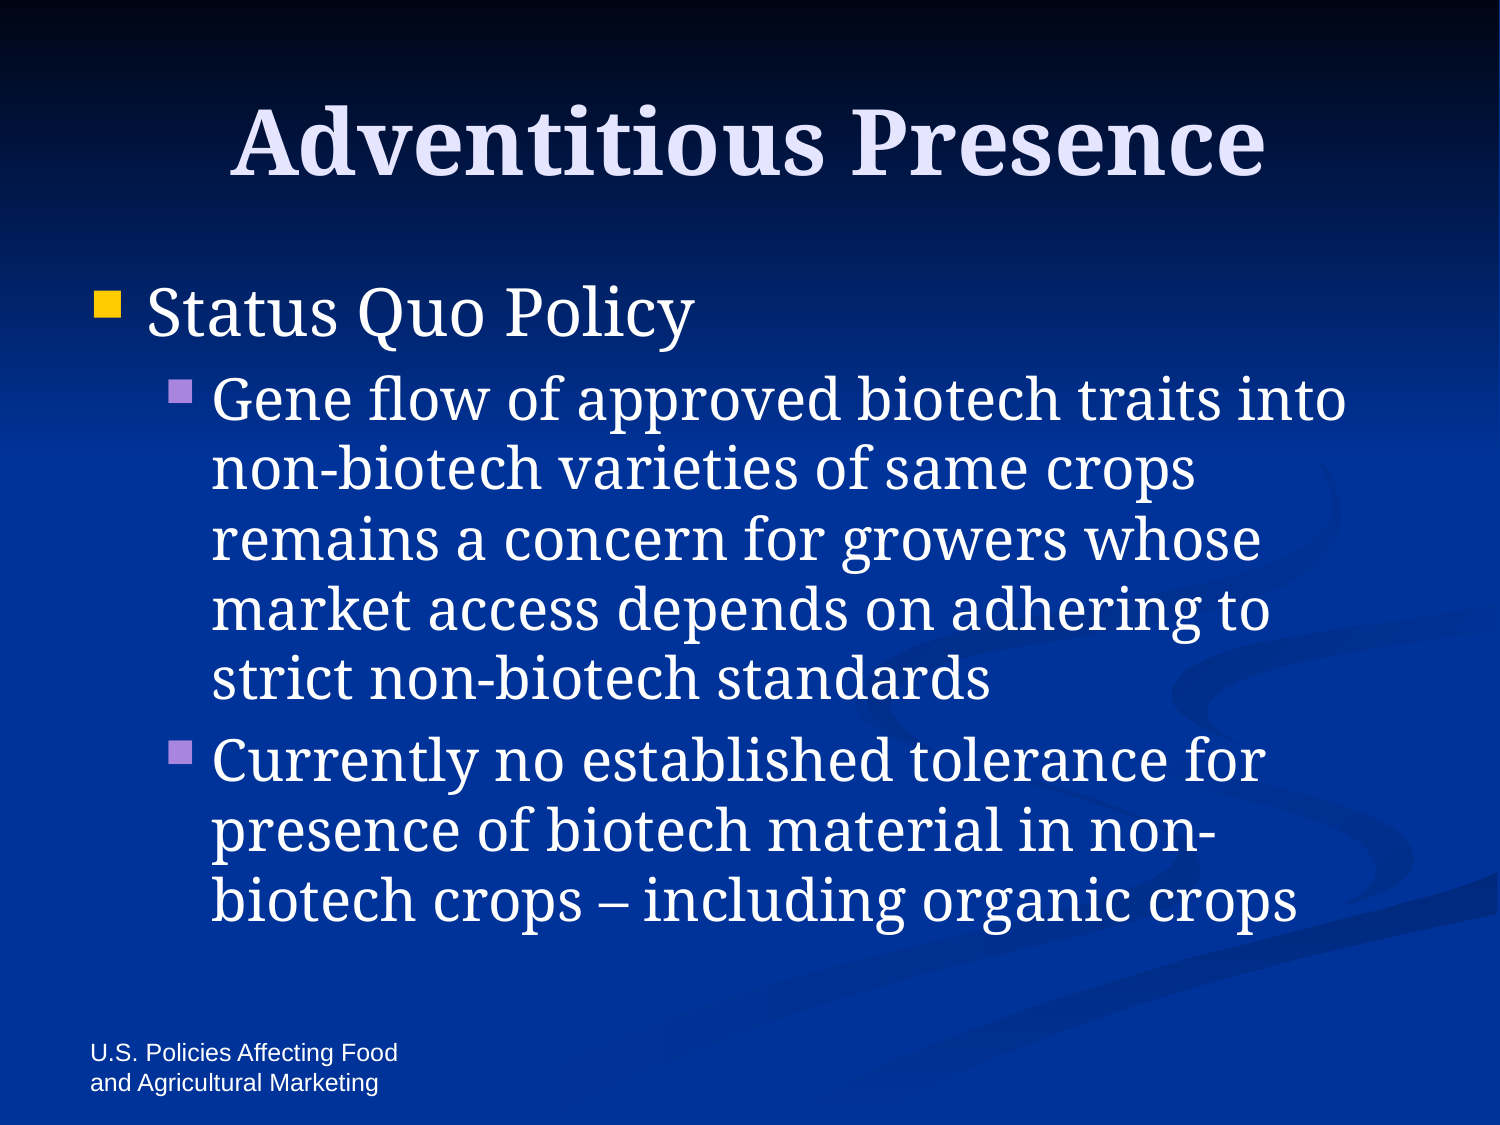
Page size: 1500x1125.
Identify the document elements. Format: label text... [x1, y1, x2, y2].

title Adventitious Presence [74, 44, 1426, 233]
list Status Quo Policy Gene flow of approved biotech traits into non-biotech varieties of same crops remains a concern for growers whose market access depends on adhering to strict non-biotech standards Currently no established tolerance for presence of biotech material in non-biotech crops – including organic crops [74, 262, 1426, 1006]
slide_number U.S. Policies Affecting Food and Agricultural Marketing [74, 1025, 426, 1104]
